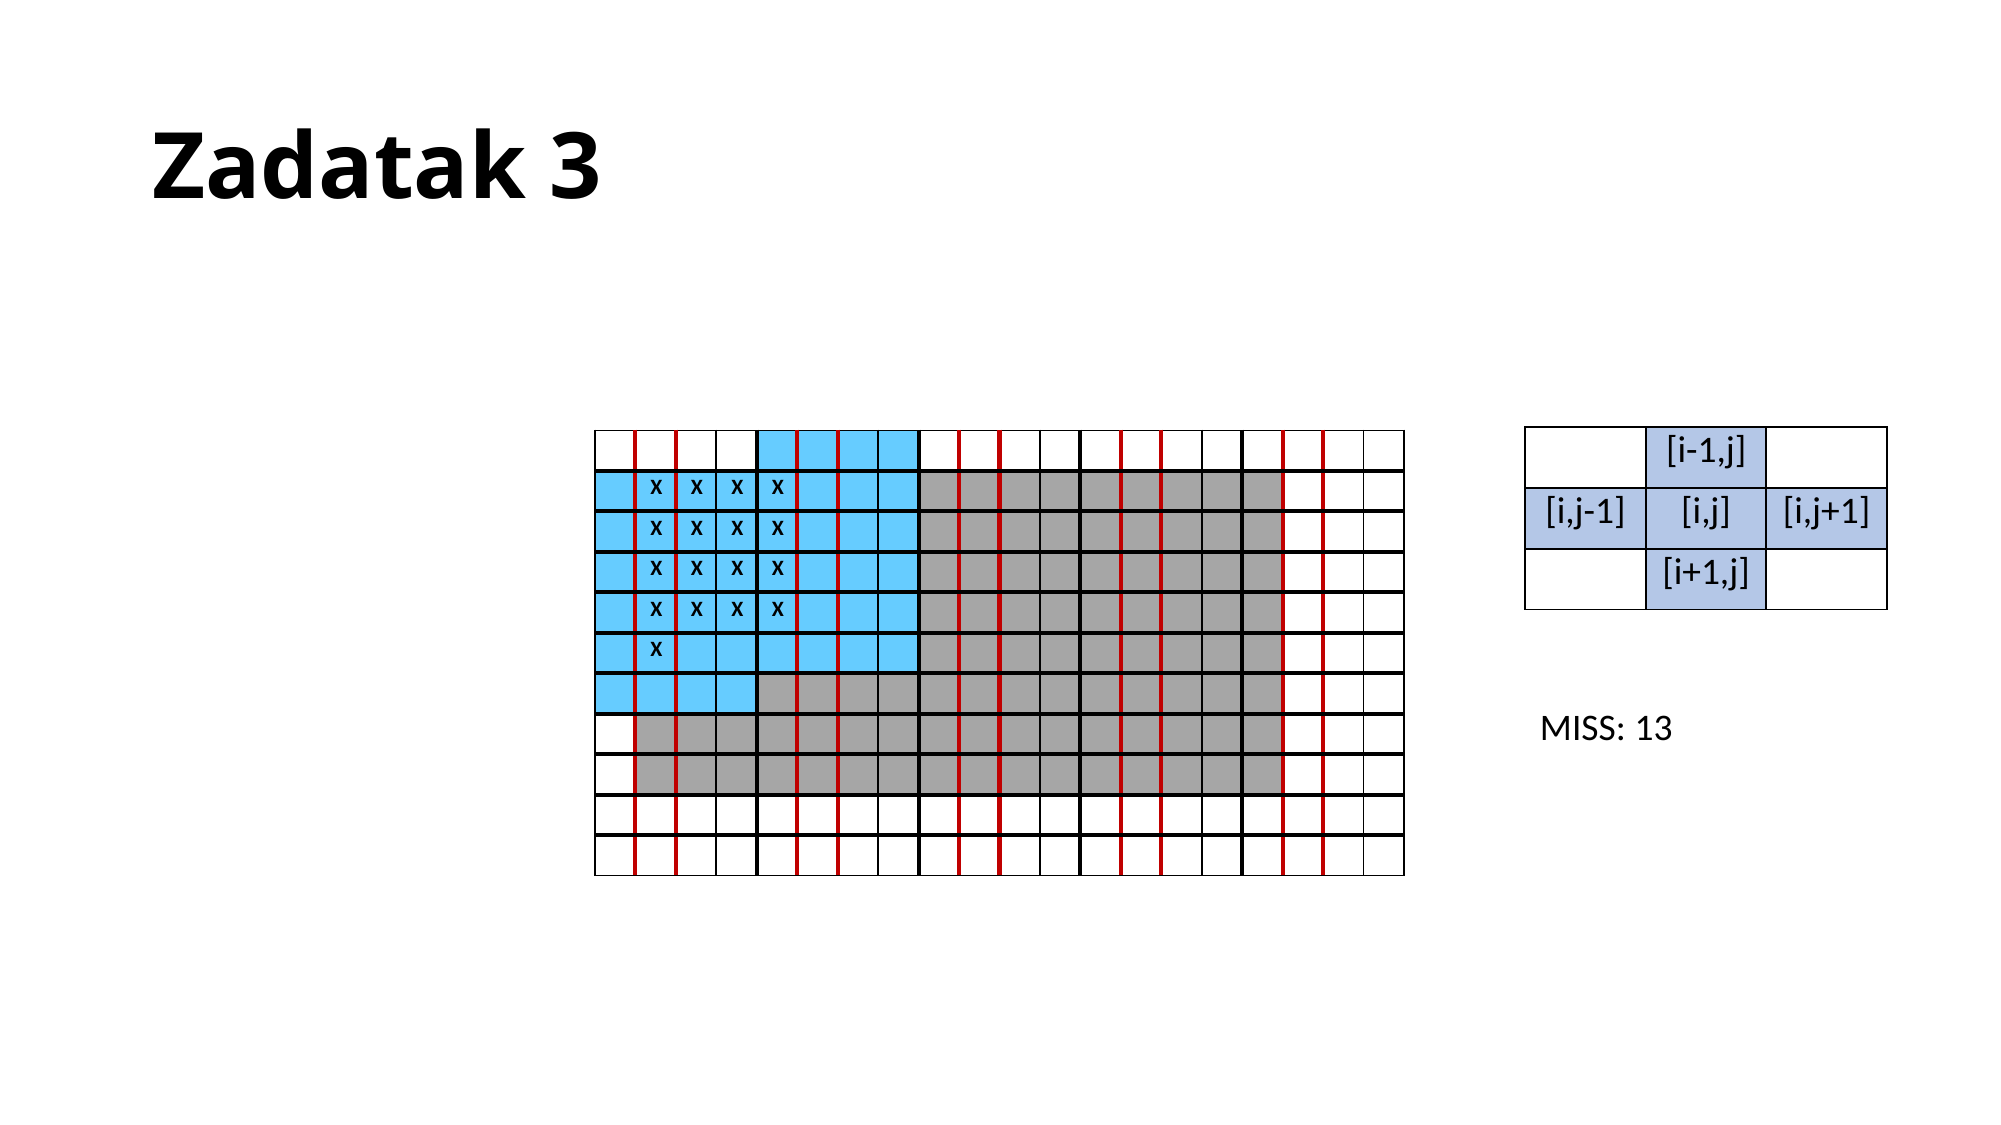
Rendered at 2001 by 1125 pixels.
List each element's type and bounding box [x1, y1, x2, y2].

table_cell [596, 716, 633, 752]
table_cell [1082, 797, 1119, 833]
table_cell [1526, 550, 1645, 609]
table_header [840, 431, 877, 469]
table_cell [879, 756, 917, 793]
table_cell [1203, 594, 1240, 631]
table_header [759, 431, 795, 469]
table_cell [1002, 473, 1039, 509]
table_cell [1203, 513, 1240, 550]
table_cell [1203, 797, 1240, 833]
table_cell [1082, 513, 1119, 550]
table_header [1082, 431, 1119, 469]
table_cell [1285, 513, 1321, 550]
table_cell [1002, 594, 1039, 631]
table_cell [921, 675, 957, 712]
table_cell [637, 716, 674, 752]
table_cell [1244, 554, 1281, 590]
table_cell [1364, 554, 1403, 590]
table_cell [1285, 675, 1321, 712]
table_header [678, 431, 715, 469]
table_cell [1647, 489, 1765, 548]
table_cell [596, 635, 633, 671]
table_cell [678, 675, 715, 712]
table_cell [1203, 554, 1240, 590]
table_header [1285, 431, 1321, 469]
table_cell [799, 635, 836, 671]
table_cell [1285, 797, 1321, 833]
table_header [1244, 431, 1281, 469]
table_cell [1082, 756, 1119, 793]
table_cell [1244, 756, 1281, 793]
table_header [1767, 428, 1886, 487]
table_cell [717, 756, 755, 793]
table_cell [1285, 716, 1321, 752]
table_cell [1244, 716, 1281, 752]
table_header [1203, 431, 1240, 469]
table_cell [879, 554, 917, 590]
table_cell [1002, 756, 1039, 793]
table_cell [678, 797, 715, 833]
table_cell [1041, 837, 1078, 875]
table_cell [961, 837, 997, 875]
table_cell [840, 716, 877, 752]
table_cell [1526, 489, 1645, 548]
table_cell [1325, 554, 1363, 590]
table_cell [596, 473, 633, 509]
table_cell [1325, 675, 1363, 712]
table_cell [596, 554, 633, 590]
table_cell [1002, 716, 1039, 752]
table_cell [717, 635, 755, 671]
table_cell [759, 554, 795, 590]
table_cell [879, 473, 917, 509]
table_cell [799, 554, 836, 590]
table_cell [717, 554, 755, 590]
table_cell [1163, 554, 1201, 590]
table_cell [637, 635, 674, 671]
table_cell [596, 513, 633, 550]
table_cell [1041, 594, 1078, 631]
table_cell [1041, 797, 1078, 833]
table_cell [961, 635, 997, 671]
table_cell [799, 837, 836, 875]
table_cell [717, 797, 755, 833]
table_cell [1163, 675, 1201, 712]
table_cell [921, 635, 957, 671]
table_cell [1364, 635, 1403, 671]
table_cell [1364, 594, 1403, 631]
table_cell [840, 513, 877, 550]
table_cell [1364, 797, 1403, 833]
table_cell [1364, 837, 1403, 875]
table_cell [961, 675, 997, 712]
table_cell [637, 594, 674, 631]
table_cell [717, 716, 755, 752]
table_cell [1364, 716, 1403, 752]
table_cell [961, 594, 997, 631]
table_cell [759, 594, 795, 631]
table_cell [678, 756, 715, 793]
table_cell [1244, 635, 1281, 671]
table_cell [1325, 756, 1363, 793]
title [137, 59, 1863, 278]
table_cell [921, 594, 957, 631]
table_cell [1325, 797, 1363, 833]
table_cell [799, 756, 836, 793]
table_cell [1041, 513, 1078, 550]
table_cell [678, 635, 715, 671]
table_cell [1285, 594, 1321, 631]
table_cell [1002, 797, 1039, 833]
table_cell [1244, 797, 1281, 833]
table_cell [1163, 635, 1201, 671]
table_header [1123, 431, 1159, 469]
table_cell [1002, 675, 1039, 712]
table_cell [637, 473, 674, 509]
table_cell [1002, 635, 1039, 671]
table_cell [879, 716, 917, 752]
table_cell [1082, 594, 1119, 631]
table_cell [799, 675, 836, 712]
table_cell [1163, 513, 1201, 550]
table_cell [1041, 756, 1078, 793]
table_cell [1244, 837, 1281, 875]
table_cell [879, 837, 917, 875]
table_cell [1123, 675, 1159, 712]
table_cell [1163, 594, 1201, 631]
table_cell [961, 797, 997, 833]
table_cell [759, 797, 795, 833]
table_cell [799, 716, 836, 752]
table_cell [840, 797, 877, 833]
table_header [921, 431, 957, 469]
table_cell [678, 513, 715, 550]
table_header [1163, 431, 1201, 469]
table_cell [1647, 550, 1765, 609]
table_cell [1767, 550, 1886, 609]
table_cell [1123, 513, 1159, 550]
table_cell [637, 513, 674, 550]
table_cell [759, 635, 795, 671]
table_cell [961, 716, 997, 752]
table_cell [717, 837, 755, 875]
table_cell [678, 554, 715, 590]
table_cell [840, 635, 877, 671]
table_cell [1041, 675, 1078, 712]
table_cell [1285, 473, 1321, 509]
table_cell [1325, 716, 1363, 752]
table_cell [879, 675, 917, 712]
table_cell [717, 513, 755, 550]
table_cell [1244, 473, 1281, 509]
table_cell [1767, 489, 1886, 548]
table_cell [1203, 473, 1240, 509]
table_cell [1082, 716, 1119, 752]
table_cell [637, 797, 674, 833]
table_cell [1123, 756, 1159, 793]
table_cell [1123, 554, 1159, 590]
table_cell [1203, 675, 1240, 712]
table_cell [1325, 513, 1363, 550]
table_header [961, 431, 997, 469]
table_cell [1325, 594, 1363, 631]
table_cell [1203, 756, 1240, 793]
table_cell [717, 594, 755, 631]
table_cell [1244, 675, 1281, 712]
table_cell [1285, 837, 1321, 875]
table_cell [840, 675, 877, 712]
table_cell [637, 675, 674, 712]
table_cell [840, 473, 877, 509]
table_cell [1123, 797, 1159, 833]
table_header [1325, 431, 1363, 469]
table_cell [1082, 473, 1119, 509]
table_cell [1364, 675, 1403, 712]
table_cell [840, 554, 877, 590]
table_cell [840, 756, 877, 793]
table_cell [879, 635, 917, 671]
table_cell [596, 837, 633, 875]
table_header [1526, 428, 1645, 487]
table_cell [596, 756, 633, 793]
table_cell [678, 716, 715, 752]
table_header [1364, 431, 1403, 469]
table_cell [961, 473, 997, 509]
table_cell [840, 594, 877, 631]
table_cell [921, 797, 957, 833]
table_cell [596, 675, 633, 712]
table_cell [1364, 473, 1403, 509]
table_cell [1041, 473, 1078, 509]
table_cell [1203, 635, 1240, 671]
table_header [1041, 431, 1078, 469]
table_cell [799, 473, 836, 509]
table_cell [759, 837, 795, 875]
table_cell [759, 513, 795, 550]
table_cell [921, 473, 957, 509]
table_cell [1163, 473, 1201, 509]
table_cell [1041, 716, 1078, 752]
table_header [717, 431, 755, 469]
table_cell [678, 594, 715, 631]
table_cell [921, 756, 957, 793]
table_cell [759, 756, 795, 793]
table_cell [1123, 635, 1159, 671]
table_cell [1244, 594, 1281, 631]
table_cell [879, 594, 917, 631]
table_cell [879, 513, 917, 550]
table_cell [759, 716, 795, 752]
table_header [1647, 428, 1765, 487]
table_cell [921, 554, 957, 590]
table_cell [1325, 635, 1363, 671]
table_header [1002, 431, 1039, 469]
table_cell [759, 675, 795, 712]
table_cell [1203, 716, 1240, 752]
table_cell [1123, 716, 1159, 752]
table_cell [921, 716, 957, 752]
table_cell [1002, 837, 1039, 875]
table_cell [1123, 473, 1159, 509]
table_cell [759, 473, 795, 509]
table_cell [1002, 513, 1039, 550]
table_cell [921, 513, 957, 550]
text_box [1525, 695, 1887, 755]
table_cell [799, 513, 836, 550]
table_cell [1123, 837, 1159, 875]
table_cell [1163, 716, 1201, 752]
table_cell [1082, 554, 1119, 590]
table_cell [1285, 756, 1321, 793]
table_header [596, 431, 633, 469]
table_cell [799, 594, 836, 631]
table_cell [1325, 837, 1363, 875]
table_cell [840, 837, 877, 875]
table_cell [1082, 635, 1119, 671]
table_cell [1163, 797, 1201, 833]
table_cell [1123, 594, 1159, 631]
table_cell [921, 837, 957, 875]
table_cell [717, 675, 755, 712]
table_cell [1082, 675, 1119, 712]
table_cell [1364, 756, 1403, 793]
table_cell [1203, 837, 1240, 875]
table_cell [678, 473, 715, 509]
table_cell [717, 473, 755, 509]
table_cell [1285, 554, 1321, 590]
table_cell [879, 797, 917, 833]
table_cell [1002, 554, 1039, 590]
table_cell [1163, 756, 1201, 793]
table_cell [1082, 837, 1119, 875]
table_cell [961, 513, 997, 550]
table_cell [1041, 554, 1078, 590]
table_header [799, 431, 836, 469]
table_cell [637, 837, 674, 875]
table_cell [1364, 513, 1403, 550]
table_cell [1325, 473, 1363, 509]
table_cell [961, 756, 997, 793]
table_cell [799, 797, 836, 833]
table_header [637, 431, 674, 469]
table_header [879, 431, 917, 469]
table_cell [961, 554, 997, 590]
table_cell [678, 837, 715, 875]
table_cell [596, 797, 633, 833]
table_cell [637, 554, 674, 590]
table_cell [1244, 513, 1281, 550]
table_cell [1285, 635, 1321, 671]
table_cell [1163, 837, 1201, 875]
table_cell [637, 756, 674, 793]
table_cell [596, 594, 633, 631]
table_cell [1041, 635, 1078, 671]
